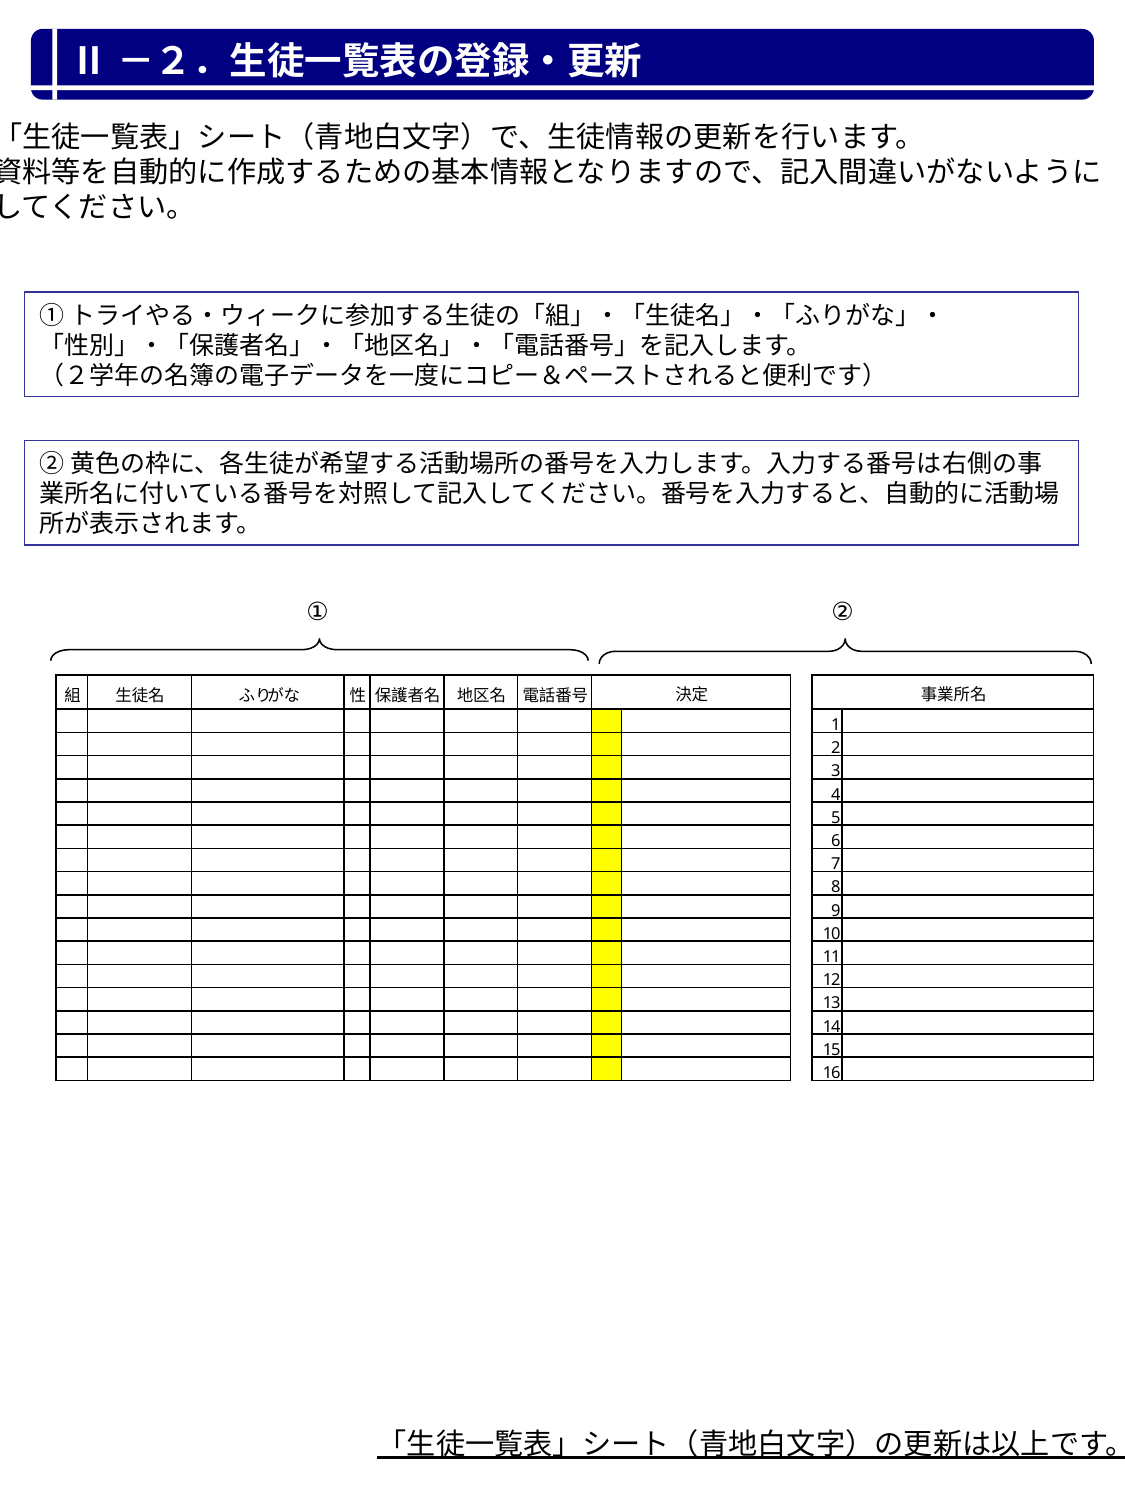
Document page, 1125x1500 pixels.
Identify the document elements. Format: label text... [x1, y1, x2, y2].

text_box [30, 88, 54, 100]
text_box [30, 28, 54, 87]
text_box Ⅱ－２．生徒一覧表の登録・更新 [55, 29, 666, 90]
text_box ① [291, 587, 349, 633]
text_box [54, 673, 1095, 1082]
text_box 「生徒一覧表」シート（青地白文字）で、生徒情報の更新を行います。 資料等を自動的に作成するための基本情報となりますので、記入間違いがないように してください。 [0, 110, 1117, 231]
text_box [55, 88, 1094, 100]
text_box ②黄色の枠に、各生徒が希望する活動場所の番号を入力します。入力する番号は右側の事業所名に付いている番号を対照して記入してください。番号を入力すると、自動的に活動場所が表示されます。 [24, 440, 1079, 545]
text_box [55, 28, 1094, 87]
text_box ①トライやる・ウィークに参加する生徒の「組」・「生徒名」・「ふりがな」・ 「性別」・「保護者名」・「地区名」・「電話番号」を記入します。 （２学年の名簿の電子データを一度にコピー＆ペーストされると便利です） [24, 291, 1079, 397]
text_box ② [816, 587, 874, 633]
text_box 「生徒一覧表」シート（青地白文字）の更新は以上です。 [362, 1417, 1125, 1468]
text_box [599, 638, 1092, 664]
text_box [50, 638, 589, 661]
